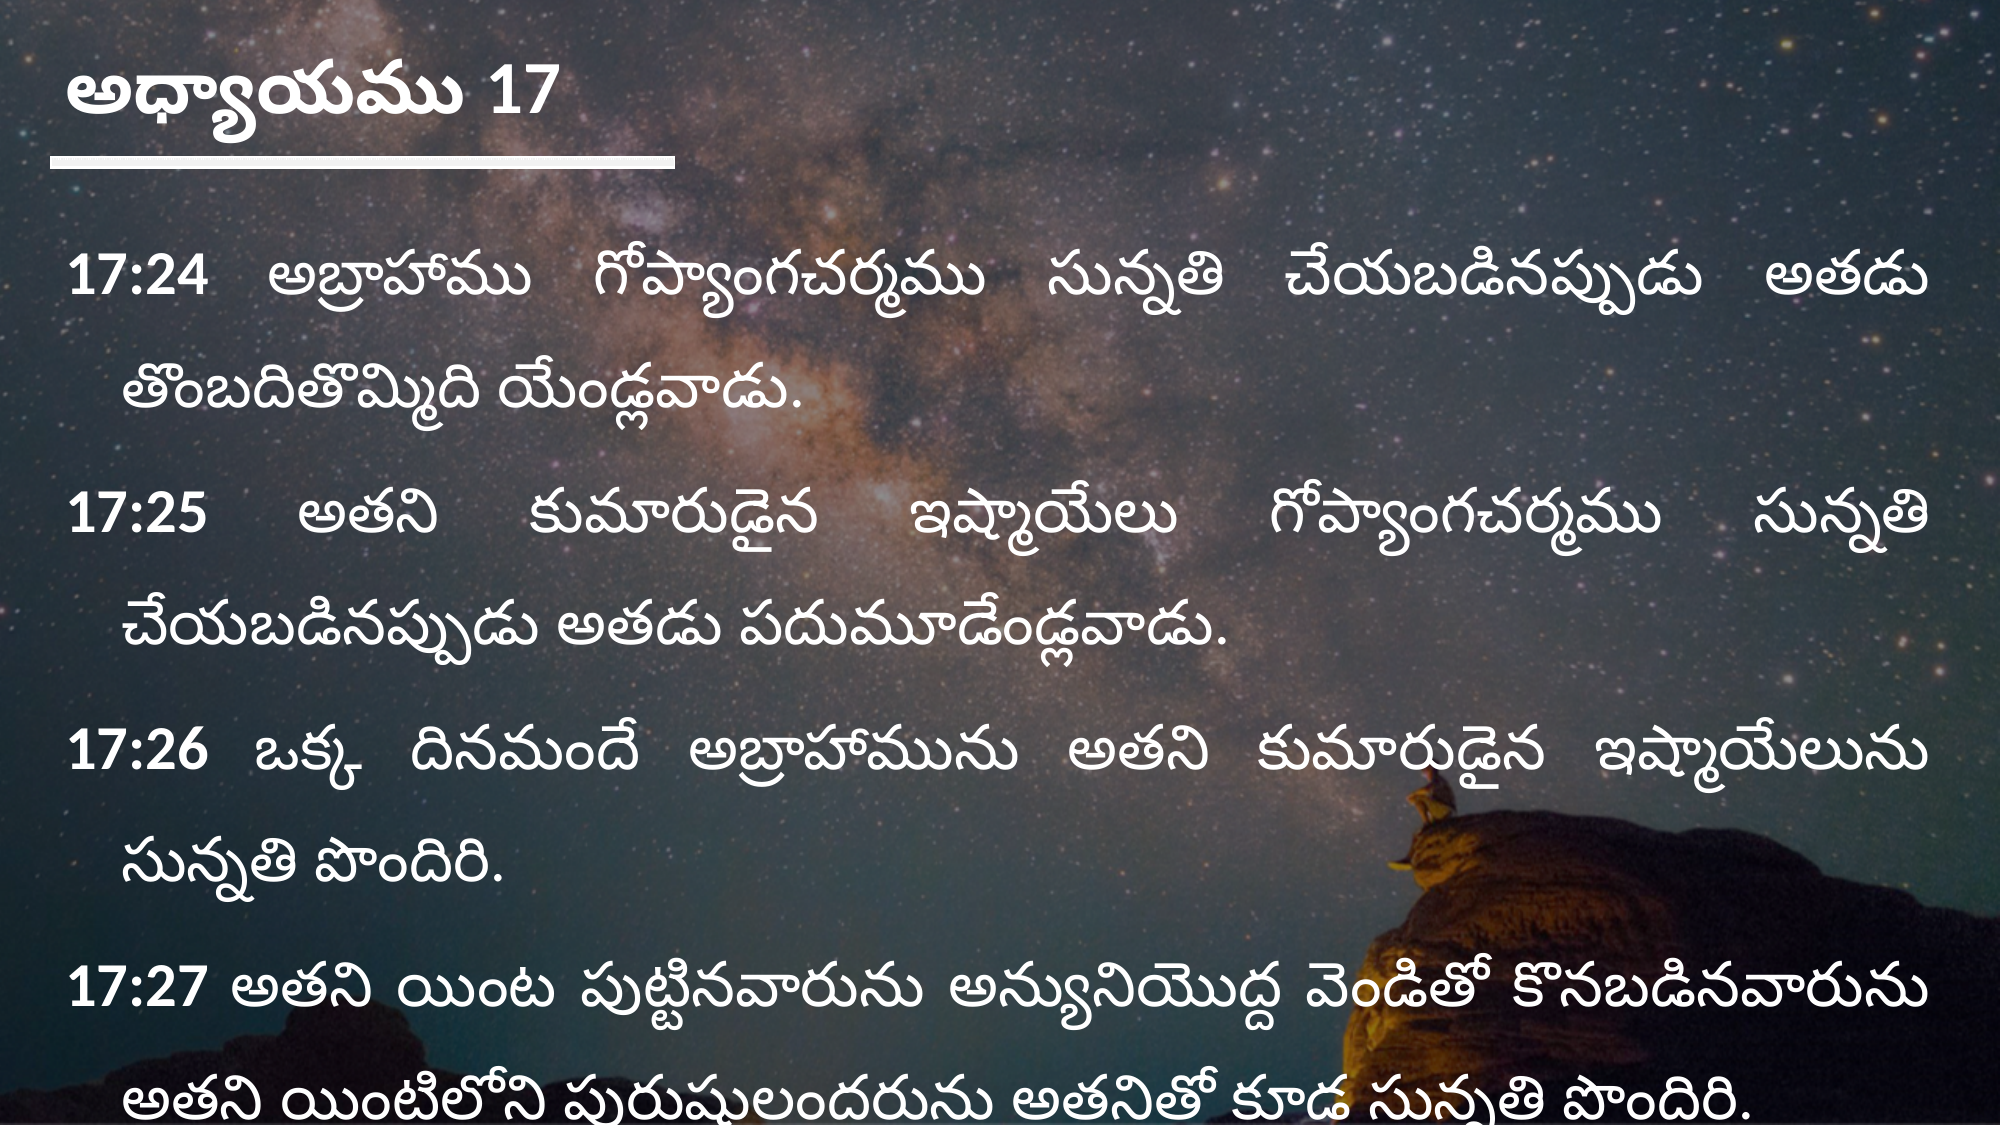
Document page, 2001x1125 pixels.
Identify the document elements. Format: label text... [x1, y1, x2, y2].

picture [0, 0, 2000, 1125]
title అధ్యాయము 17 [50, 0, 1925, 167]
list 17:24 అబ్రాహాము గోప్యాంగచర్మము సున్నతి చేయబడినప్పుడు అతడు తొంబదితొమ్మిది యేండ్లవాడు. 17:25 అతని కుమారుడైన ఇష్మాయేలు గోప్యాంగచర్మము సున్నతి చేయబడినప్పుడు అతడు పదుమూడేండ్లవాడు. 17:26 ఒక్క దినమందే అబ్రాహామును అతని కుమారుడైన ఇష్మాయేలును సున్నతి పొందిరి. 17:27 అతని యింట పుట్టినవారును అన్యునియొద్ద వెండితో కొనబడినవారును అతని యింటిలోని పురుషులందరును అతనితో కూడ సున్నతి పొందిరి. [50, 187, 1946, 1063]
